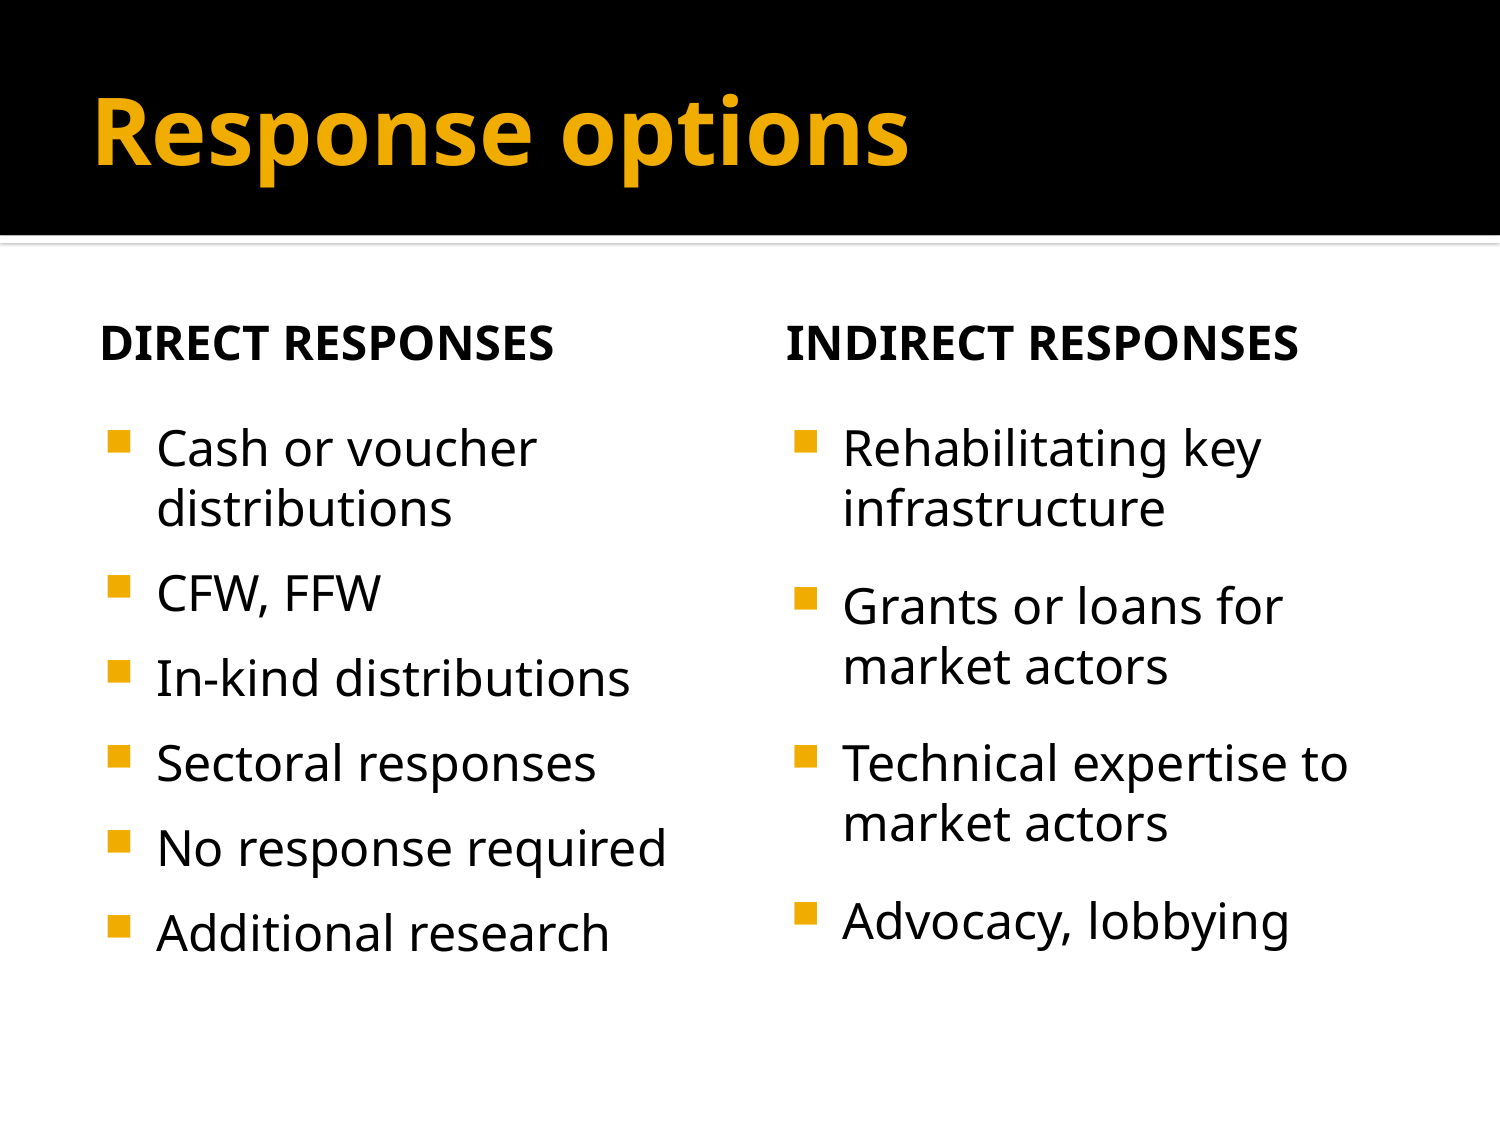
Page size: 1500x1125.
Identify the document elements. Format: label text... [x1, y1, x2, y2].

title Response options [75, 24, 1425, 231]
list Cash or voucher distributions CFW, FFW In-kind distributions Sectoral responses No response required Additional research [75, 401, 738, 1050]
list Indirect responses [761, 278, 1425, 396]
list Direct responses [75, 278, 738, 396]
list Rehabilitating key infrastructure Grants or loans for market actors Technical expertise to market actors Advocacy, lobbying [761, 401, 1425, 1050]
